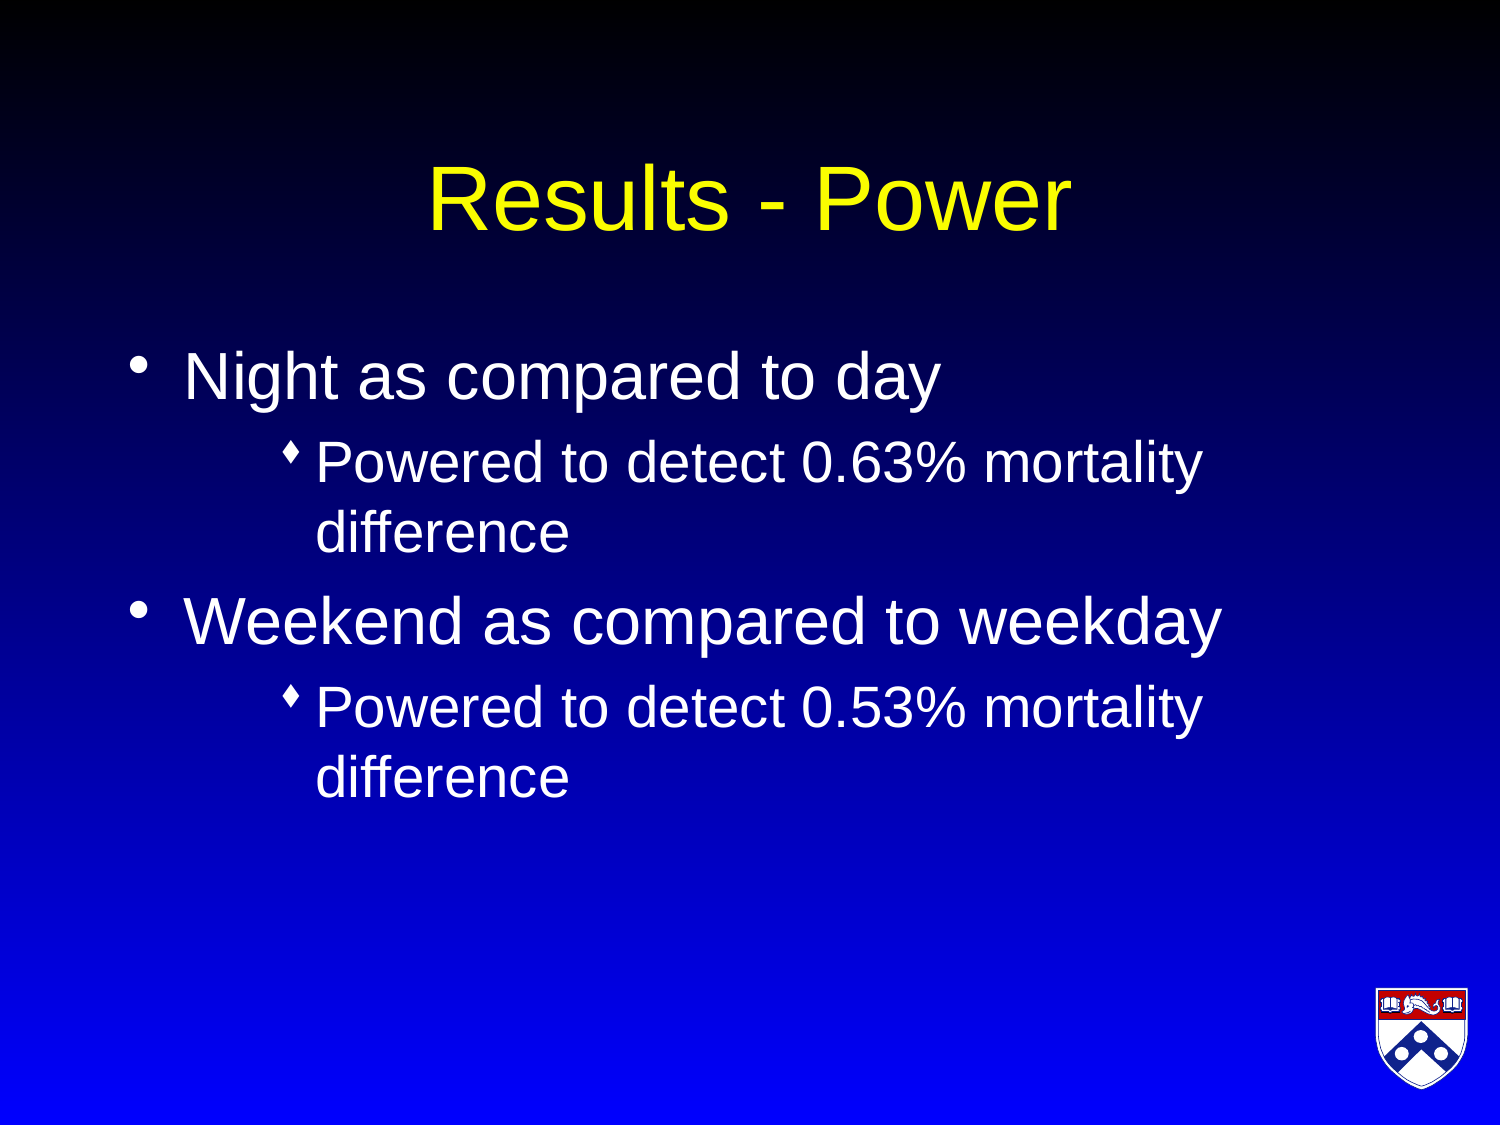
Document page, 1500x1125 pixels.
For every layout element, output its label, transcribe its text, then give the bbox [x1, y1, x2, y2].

list Night as compared to day Powered to detect 0.63% mortality difference Weekend as compared to weekday Powered to detect 0.53% mortality difference [112, 324, 1388, 1001]
title Results - Power [112, 99, 1388, 288]
